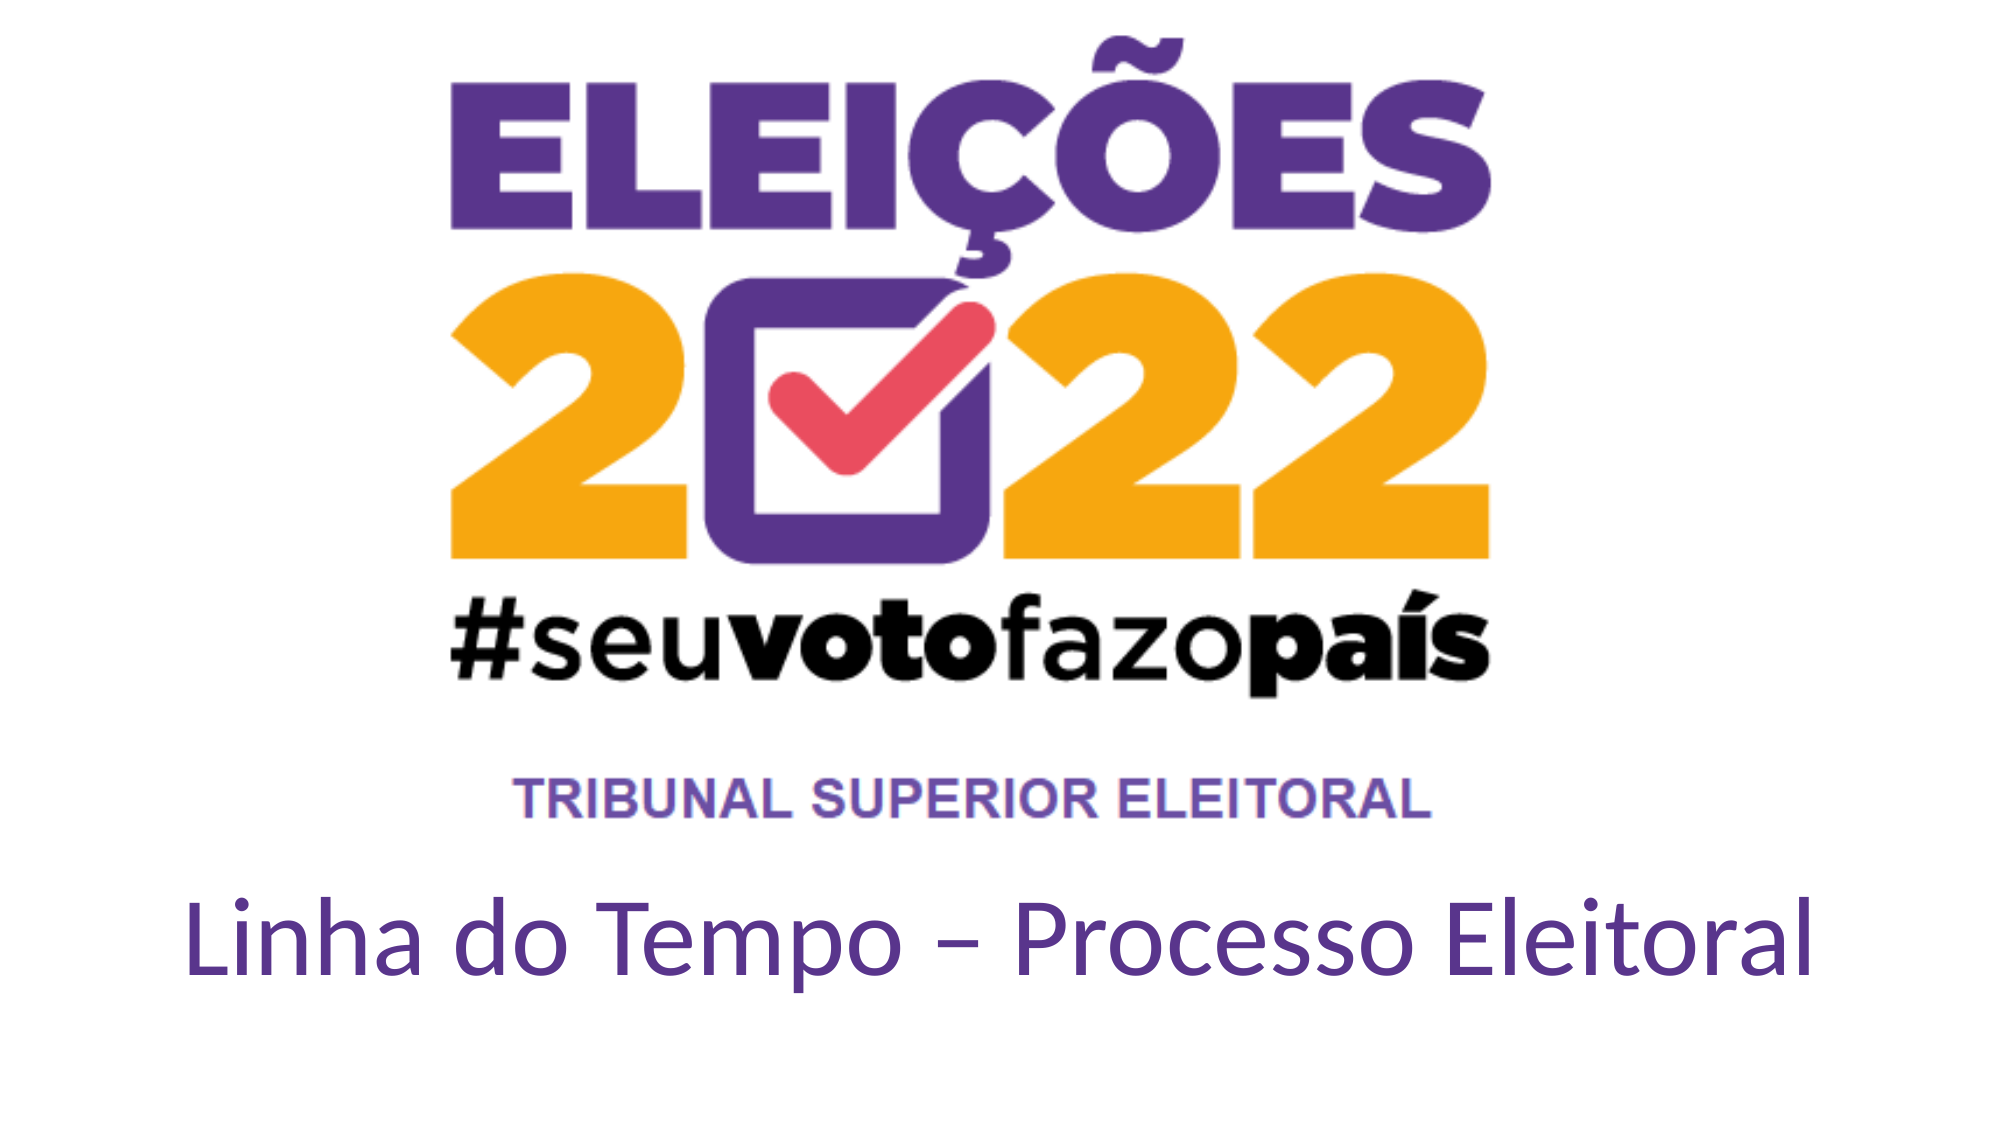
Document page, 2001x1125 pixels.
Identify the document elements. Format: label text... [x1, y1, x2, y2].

text_box Linha do Tempo – Processo Eleitoral [0, 855, 2000, 1006]
picture [314, 0, 1615, 856]
